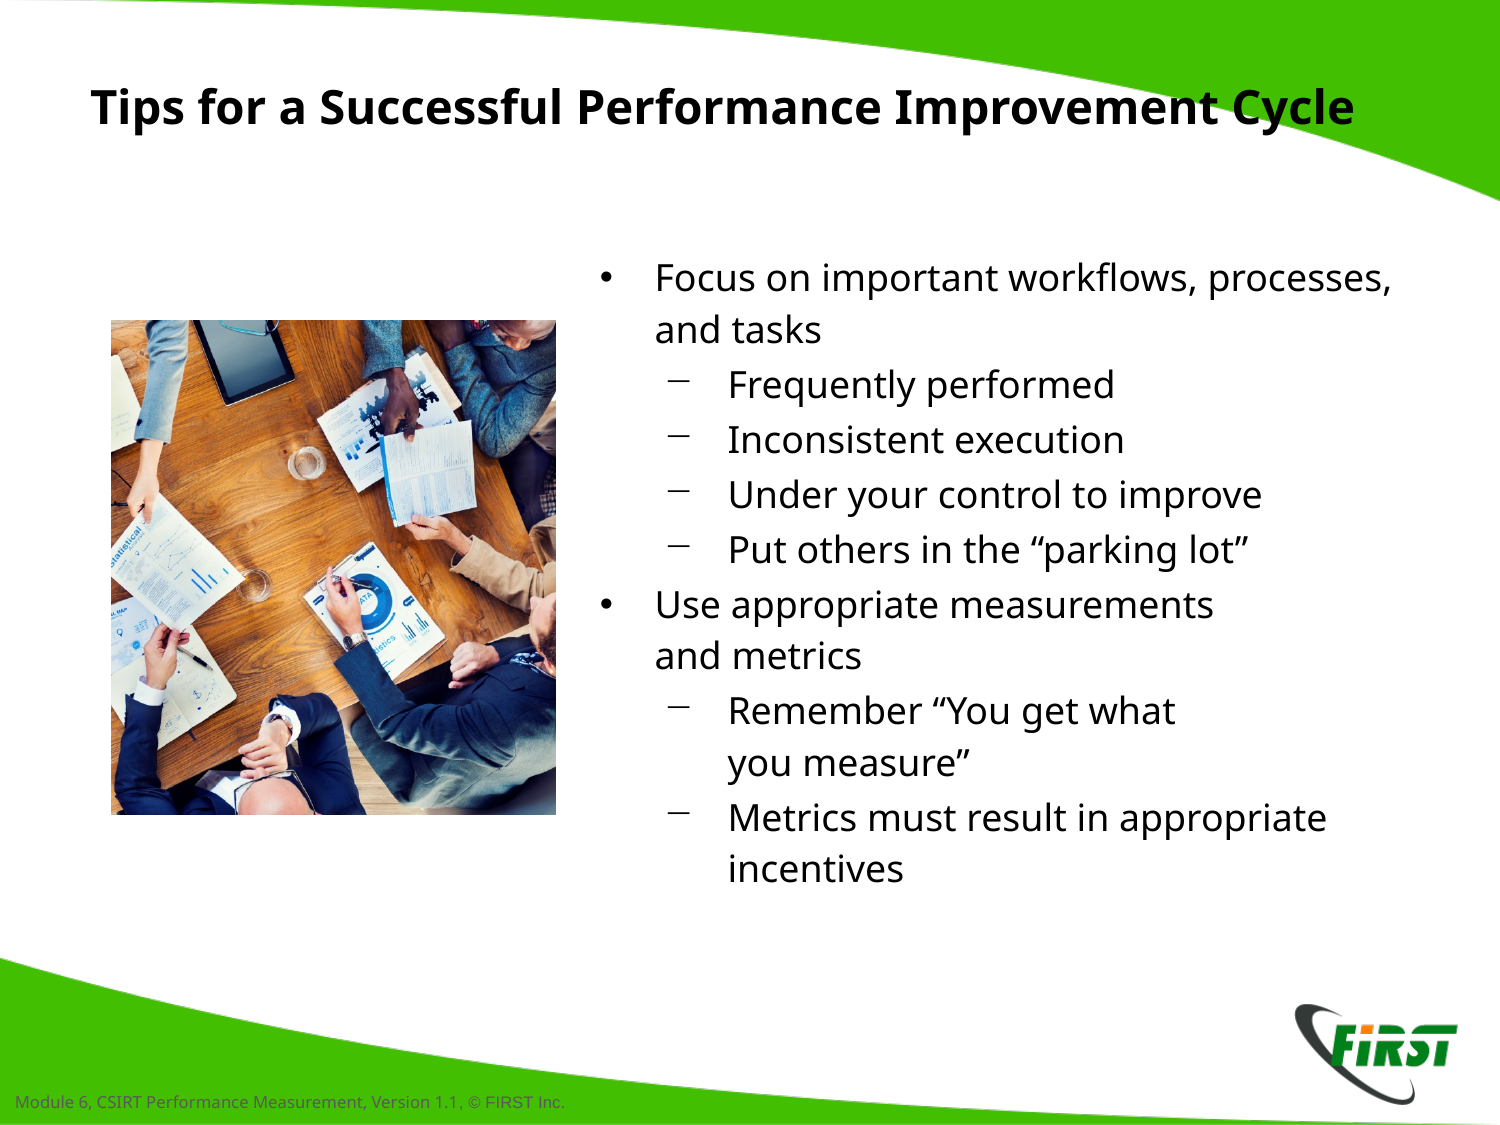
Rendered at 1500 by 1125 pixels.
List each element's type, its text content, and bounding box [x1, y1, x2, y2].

title Tips for a Successful Performance Improvement Cycle [75, 75, 1425, 143]
picture [0, 0, 1500, 1125]
list Focus on important workflows, processes, and tasks Frequently performed Inconsistent execution Under your control to improve Put others in the “parking lot” Use appropriate measurements and metrics Remember “You get what you measure” Metrics must result in appropriate incentives [530, 240, 1430, 904]
